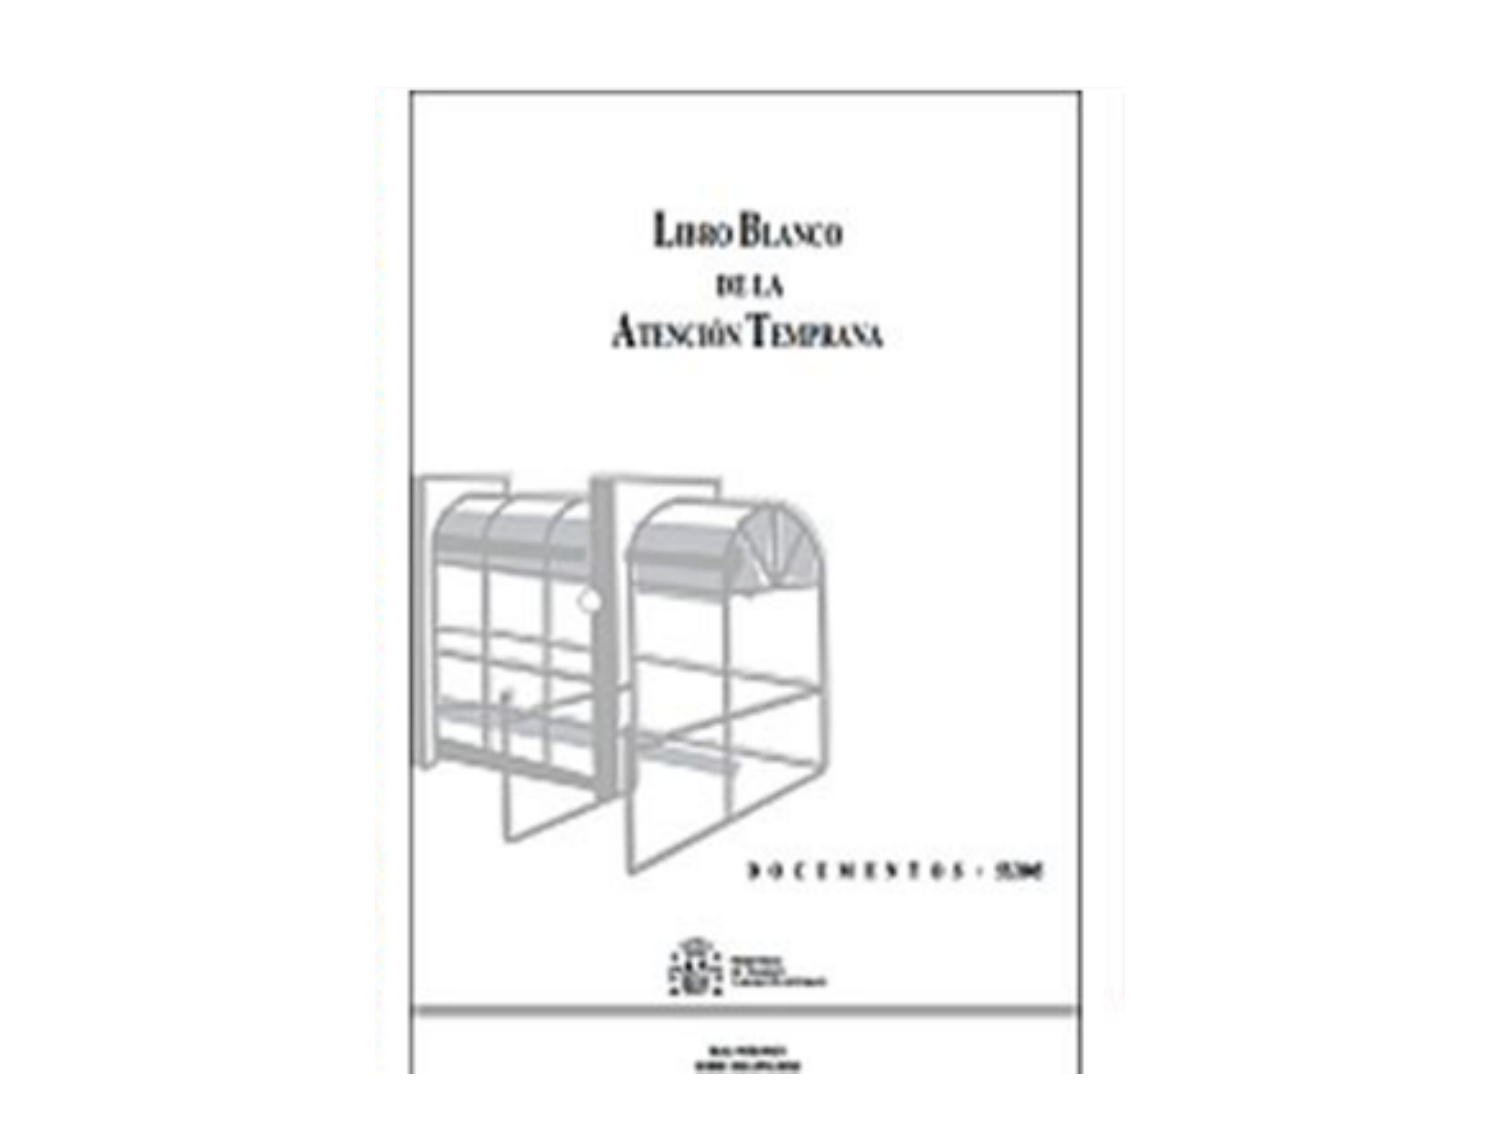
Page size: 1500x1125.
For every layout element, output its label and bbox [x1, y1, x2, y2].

text_box [374, 51, 1125, 1074]
